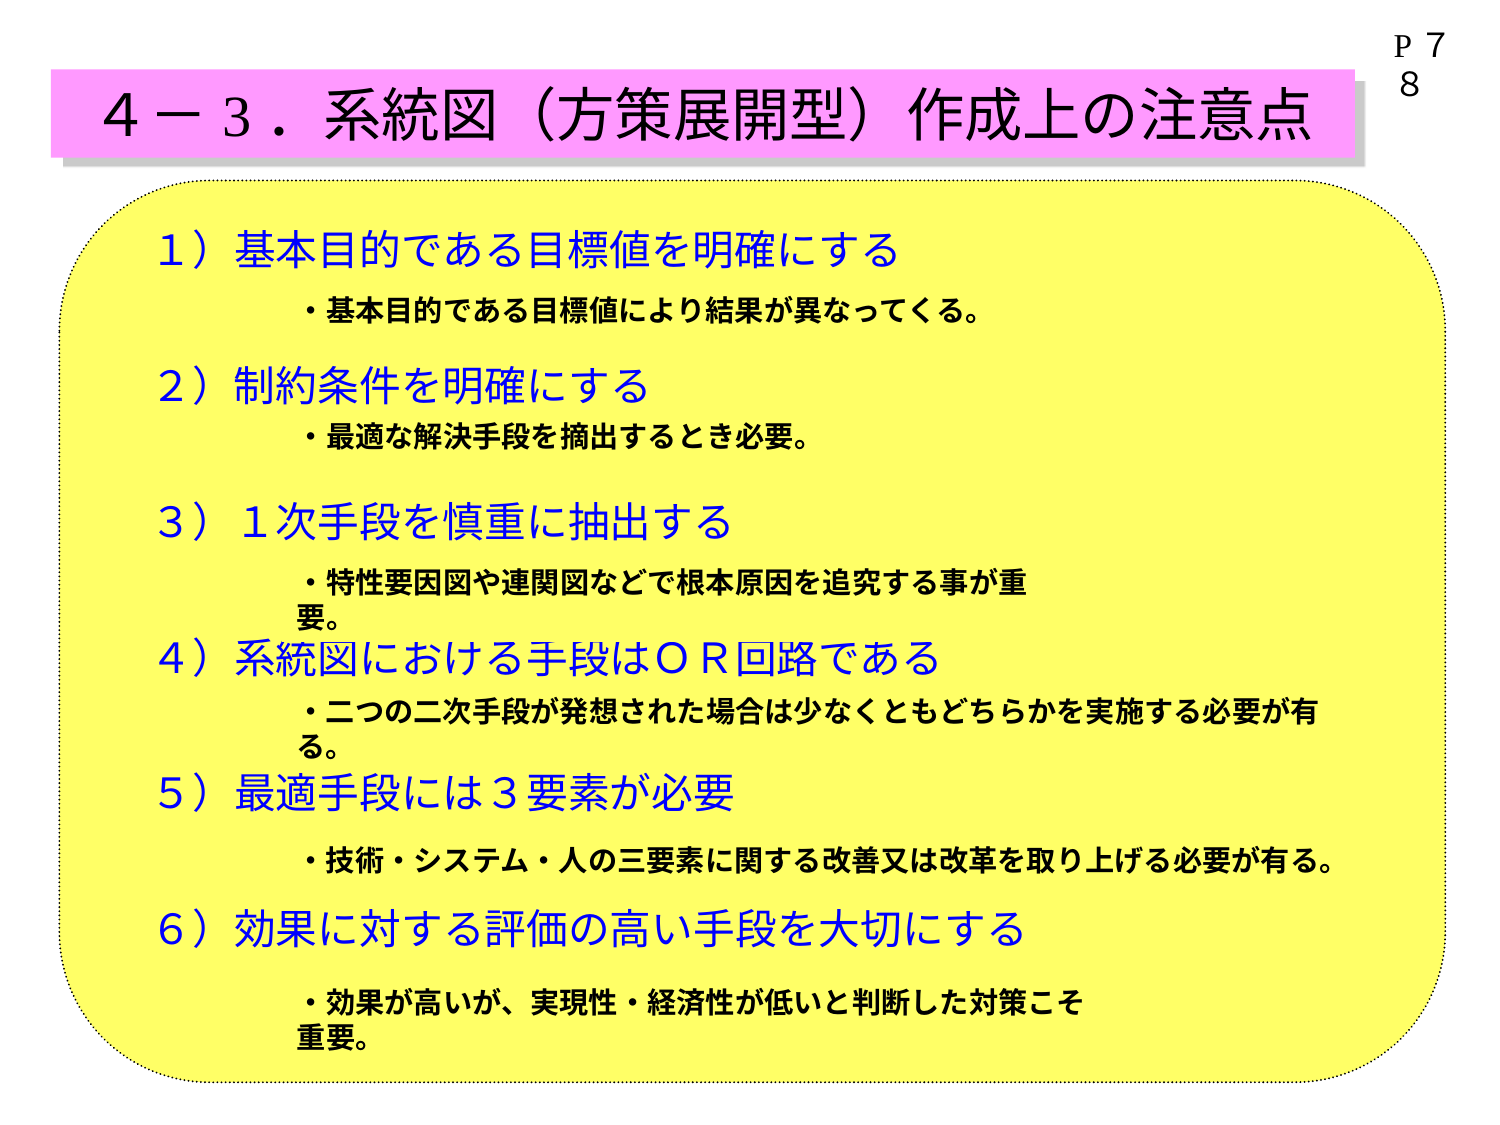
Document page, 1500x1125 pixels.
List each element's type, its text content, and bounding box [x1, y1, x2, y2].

title ４－3．系統図（方策展開型）作成上の注意点 [50, 69, 1355, 158]
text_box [59, 180, 1446, 1083]
text_box P７８ [1378, 16, 1500, 111]
